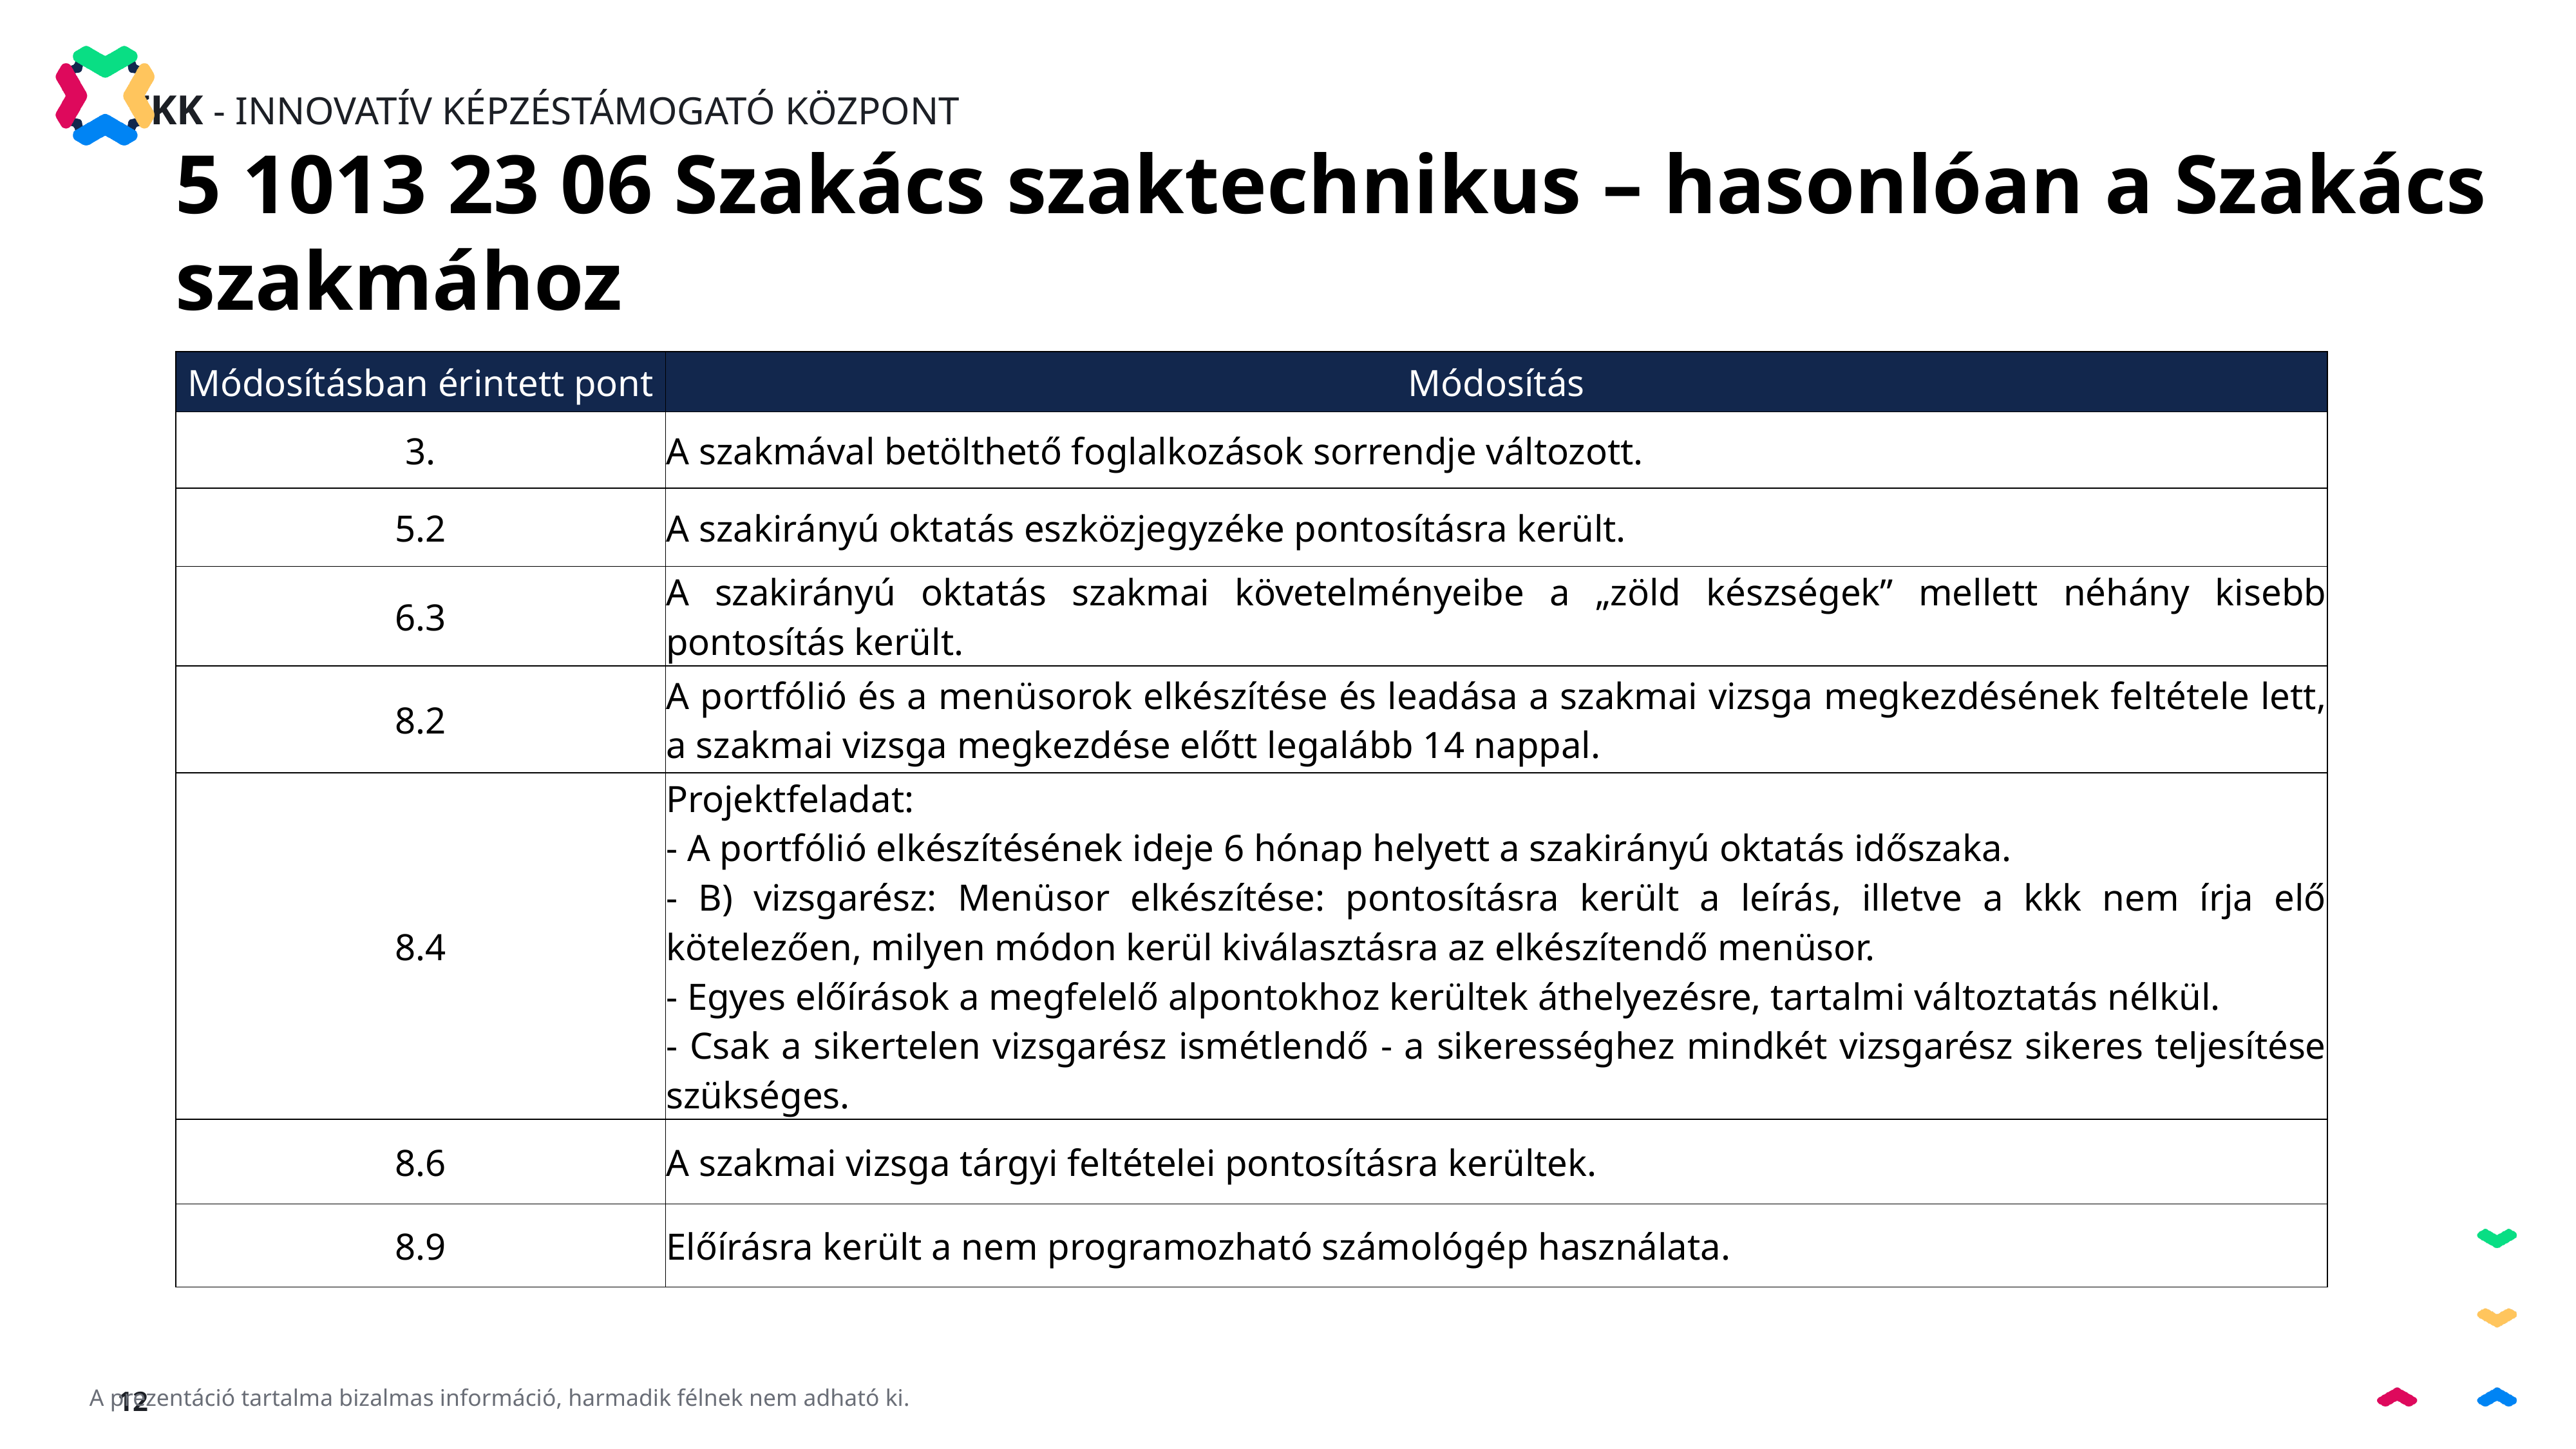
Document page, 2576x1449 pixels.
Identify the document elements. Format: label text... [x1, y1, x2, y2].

list 5 1013 23 06 Szakács szaktechnikus – hasonlóan a Szakács szakmához [175, 133, 2493, 206]
table_cell A szakirányú oktatás eszközjegyzéke pontosításra került. [666, 489, 2327, 566]
table_cell 3. [176, 412, 665, 488]
table_cell A szakmai vizsga tárgyi feltételei pontosításra kerültek. [666, 1120, 2327, 1204]
table_cell A szakmával betölthető foglalkozások sorrendje változott. [666, 412, 2327, 488]
picture [2377, 1229, 2517, 1406]
table_cell A szakirányú oktatás szakmai követelményeibe a „zöld készségek” mellett néhány kisebb pontosítás került. [666, 567, 2327, 665]
table_cell 6.3 [176, 567, 665, 665]
table_cell 8.9 [176, 1204, 665, 1287]
table_cell 8.6 [176, 1120, 665, 1204]
table_cell A portfólió és a menüsorok elkészítése és leadása a szakmai vizsga megkezdésének feltétele lett, a szakmai vizsga megkezdése előtt legalább 14 nappal. [666, 667, 2327, 772]
table_cell 8.4 [176, 773, 665, 1119]
table_cell Előírásra került a nem programozható számológép használata. [666, 1204, 2327, 1287]
table_cell 5.2 [176, 489, 665, 566]
table_header Módosítás [666, 352, 2327, 412]
table_header Módosításban érintett pont [176, 352, 665, 412]
table_cell 8.2 [176, 667, 665, 772]
table_cell Projektfeladat: - A portfólió elkészítésének ideje 6 hónap helyett a szakirányú oktatás időszaka. - B) vizsgarész: Menüsor elkészítése: pontosításra került a leírás, illetve a kkk nem írja elő kötelezően, milyen módon kerül kiválasztásra az elkészítendő menüsor. - Egyes előírások a megfelelő alpontokhoz kerültek áthelyezésre, tartalmi változtatás nélkül. - Csak a sikertelen vizsgarész ismétlendő - a sikerességhez mindkét vizsgarész sikeres teljesítése szükséges. [666, 773, 2327, 1119]
picture [55, 46, 155, 146]
